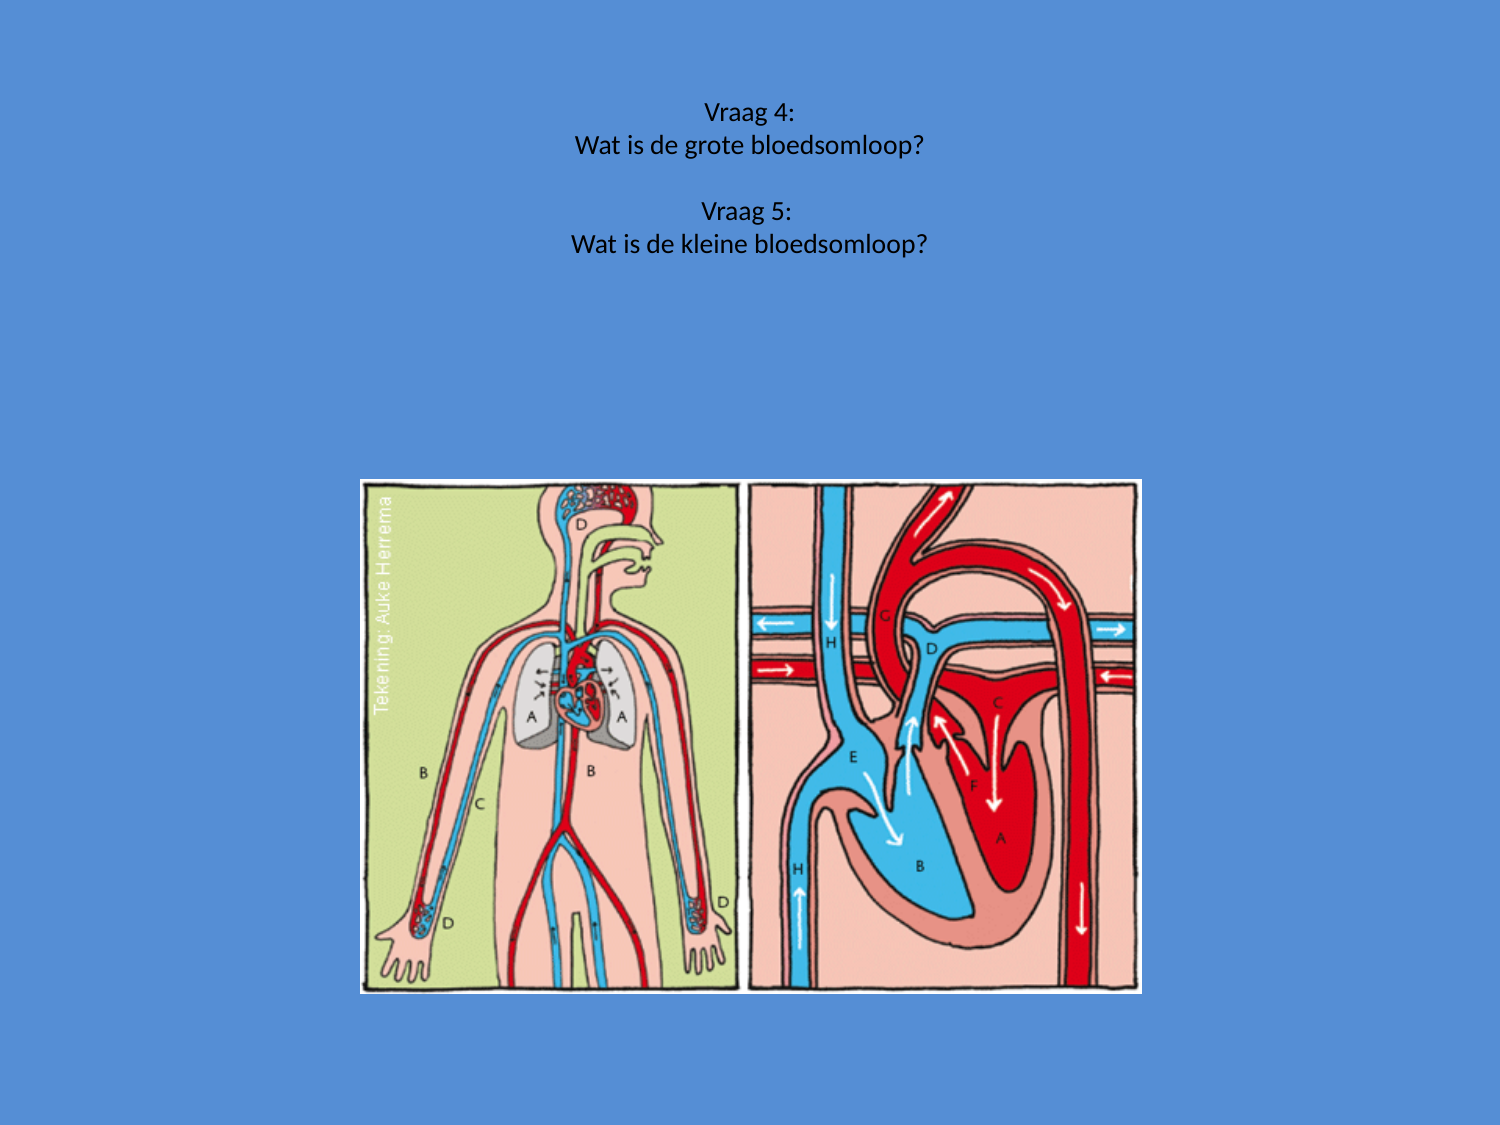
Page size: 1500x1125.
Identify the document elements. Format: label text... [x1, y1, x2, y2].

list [359, 479, 1142, 995]
title Vraag 4: Wat is de grote bloedsomloop? Vraag 5: Wat is de kleine bloedsomloop? [75, 19, 1425, 268]
